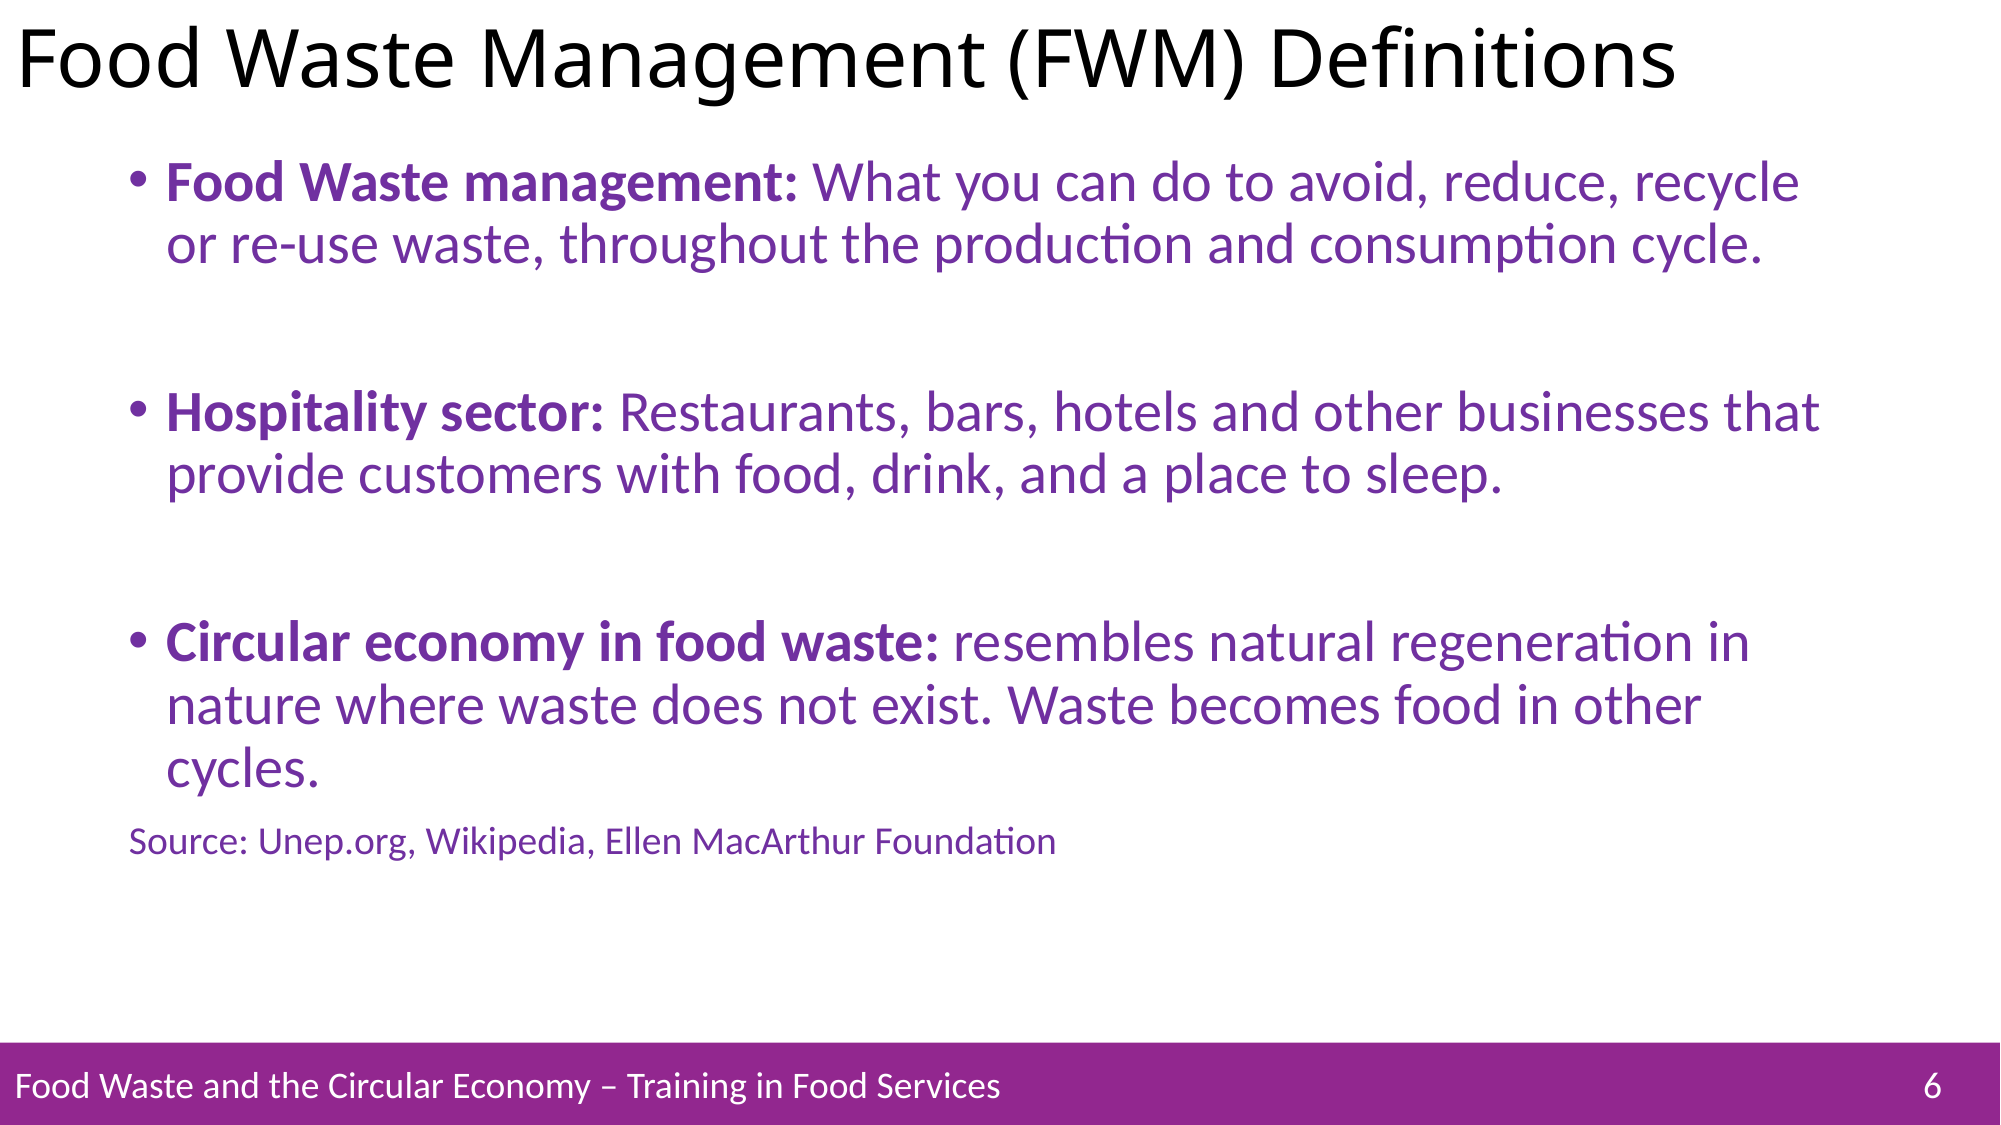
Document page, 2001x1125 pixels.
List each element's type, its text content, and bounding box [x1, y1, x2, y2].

title Food Waste Management (FWM) Definitions [0, 0, 1725, 123]
list Food Waste management: What you can do to avoid, reduce, recycle or re-use waste, throughout the production and consumption cycle. Hospitality sector: Restaurants, bars, hotels and other businesses that provide customers with food, drink, and a place to sleep. Circular economy in food waste: resembles natural regeneration in nature where waste does not exist. Waste becomes food in other cycles. Source: Unep.org, Wikipedia, Ellen MacArthur Foundation [114, 143, 1880, 994]
